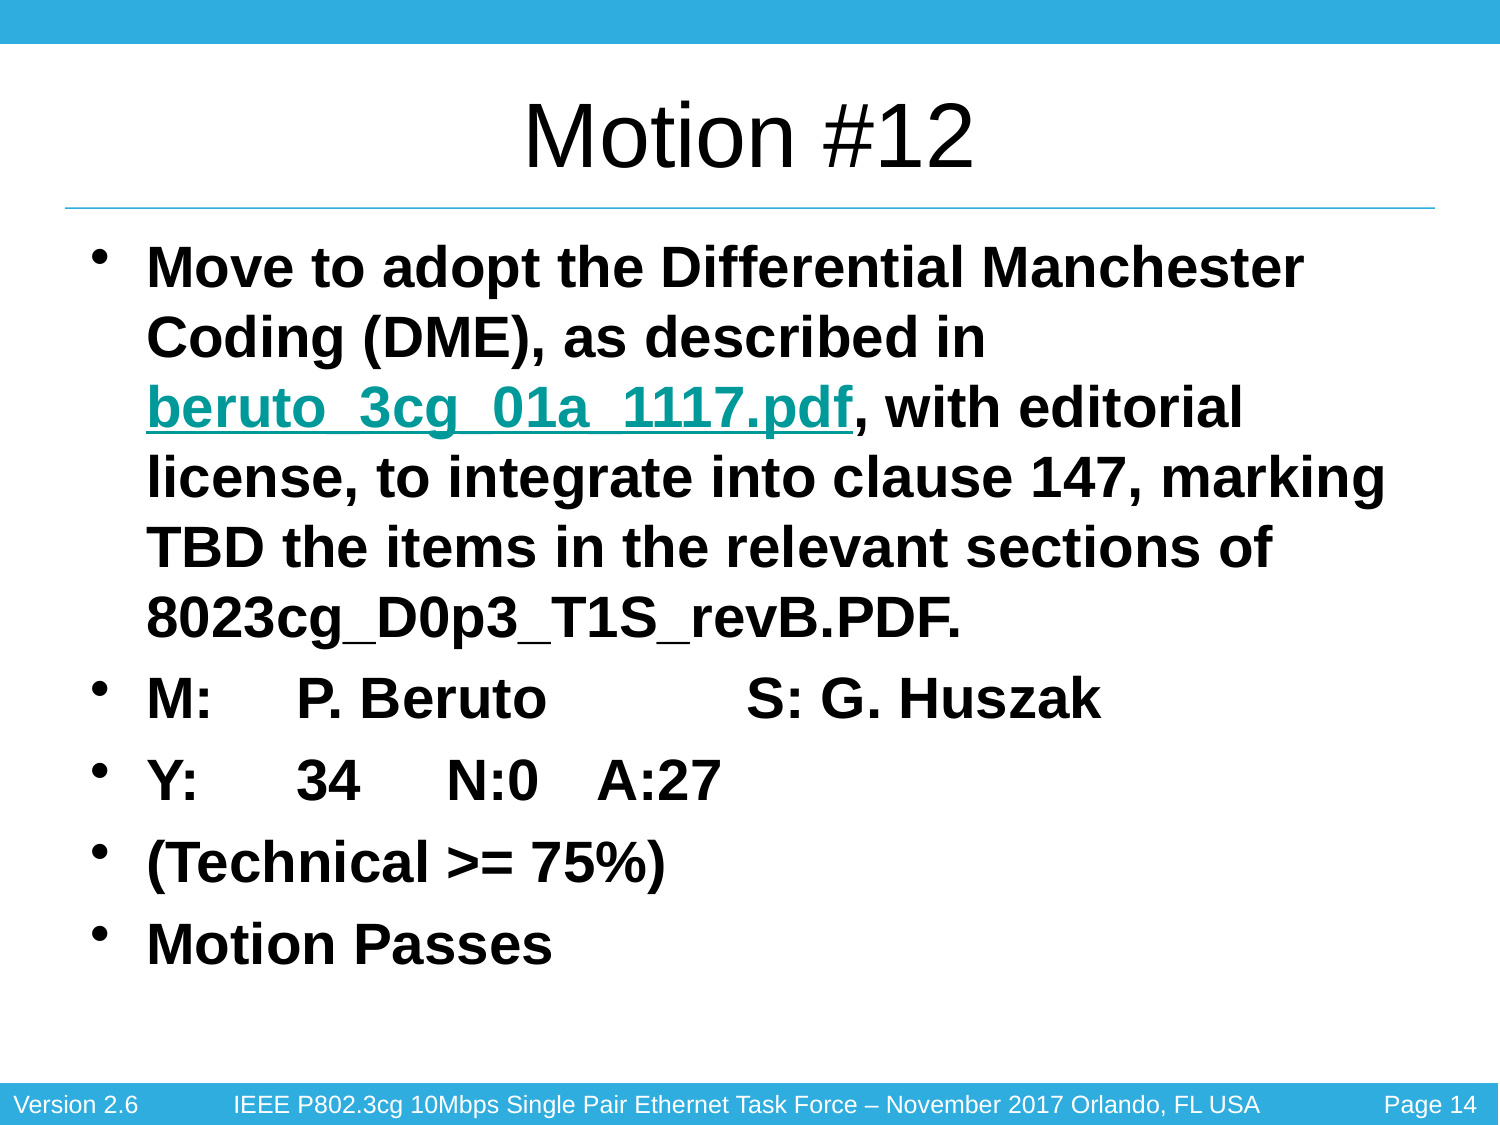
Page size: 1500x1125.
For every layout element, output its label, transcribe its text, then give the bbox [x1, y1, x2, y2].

list Move to adopt the Differential Manchester Coding (DME), as described in beruto_3cg_01a_1117.pdf, with editorial license, to integrate into clause 147, marking TBD the items in the relevant sections of 8023cg_D0p3_T1S_revB.PDF. M: P. Beruto S: G. Huszak Y: 34 N:0 A:27 (Technical >= 75%) Motion Passes [74, 221, 1426, 965]
title Motion #12 [74, 66, 1426, 197]
